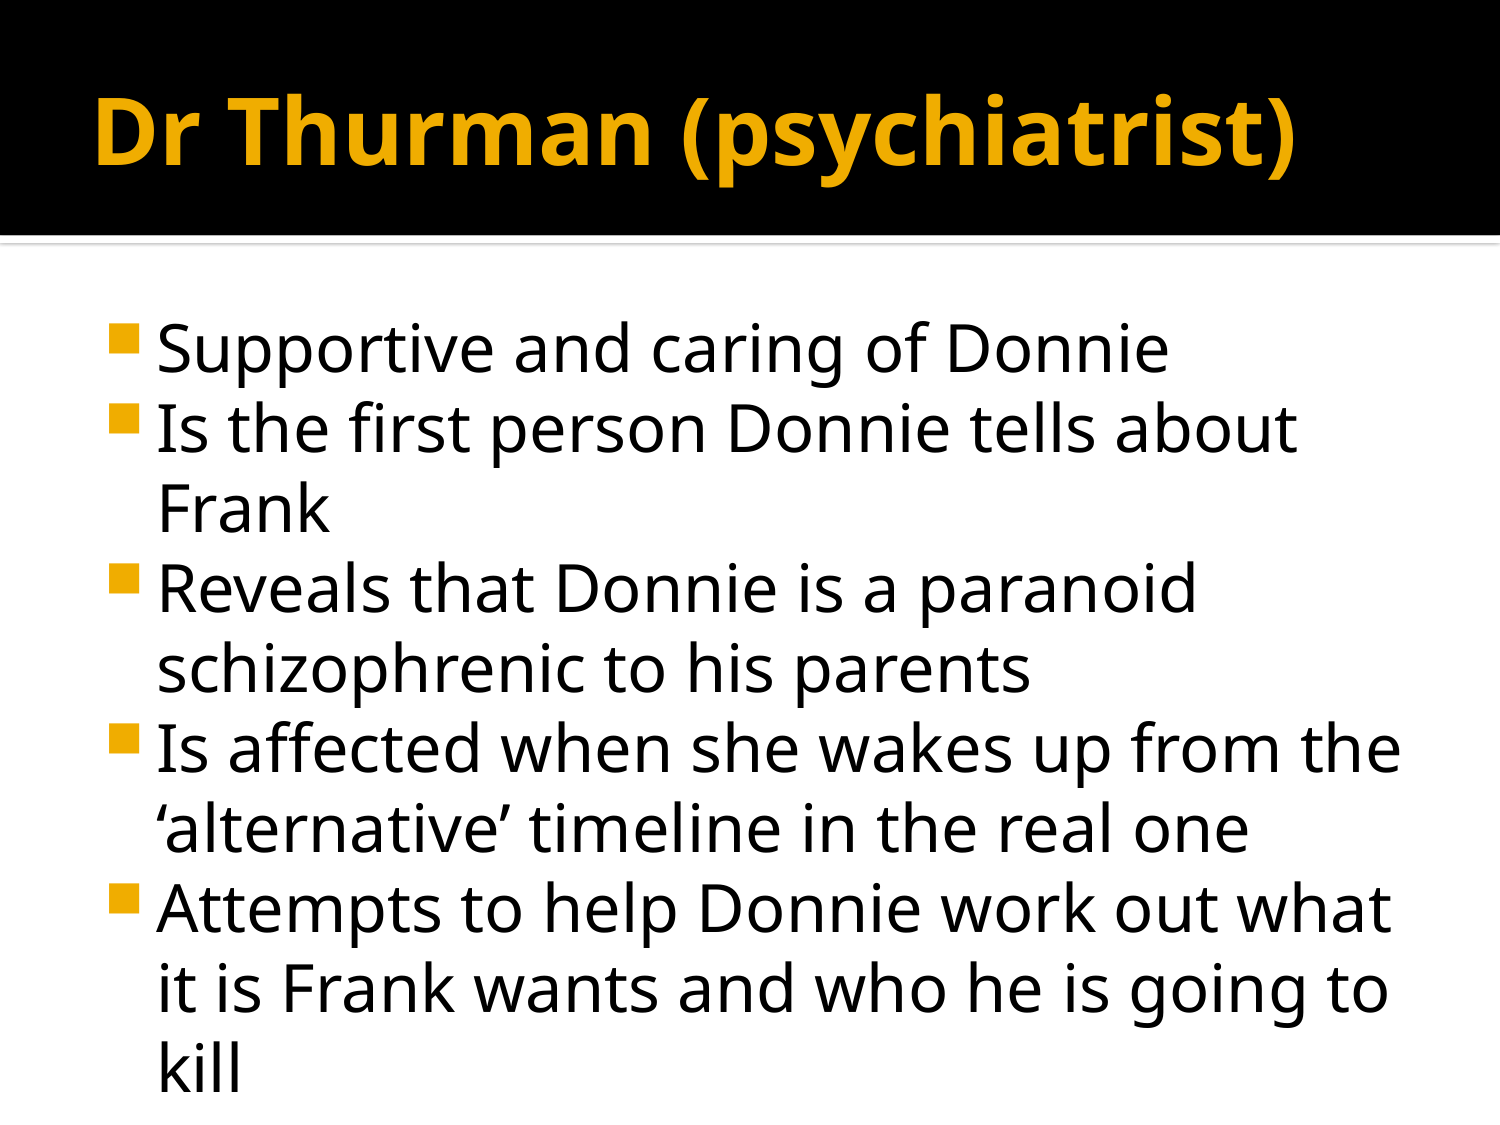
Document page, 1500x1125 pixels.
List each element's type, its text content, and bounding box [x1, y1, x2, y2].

list Supportive and caring of Donnie Is the first person Donnie tells about Frank Reveals that Donnie is a paranoid schizophrenic to his parents Is affected when she wakes up from the ‘alternative’ timeline in the real one Attempts to help Donnie work out what it is Frank wants and who he is going to kill [75, 291, 1425, 1050]
title Dr Thurman (psychiatrist) [75, 25, 1425, 231]
